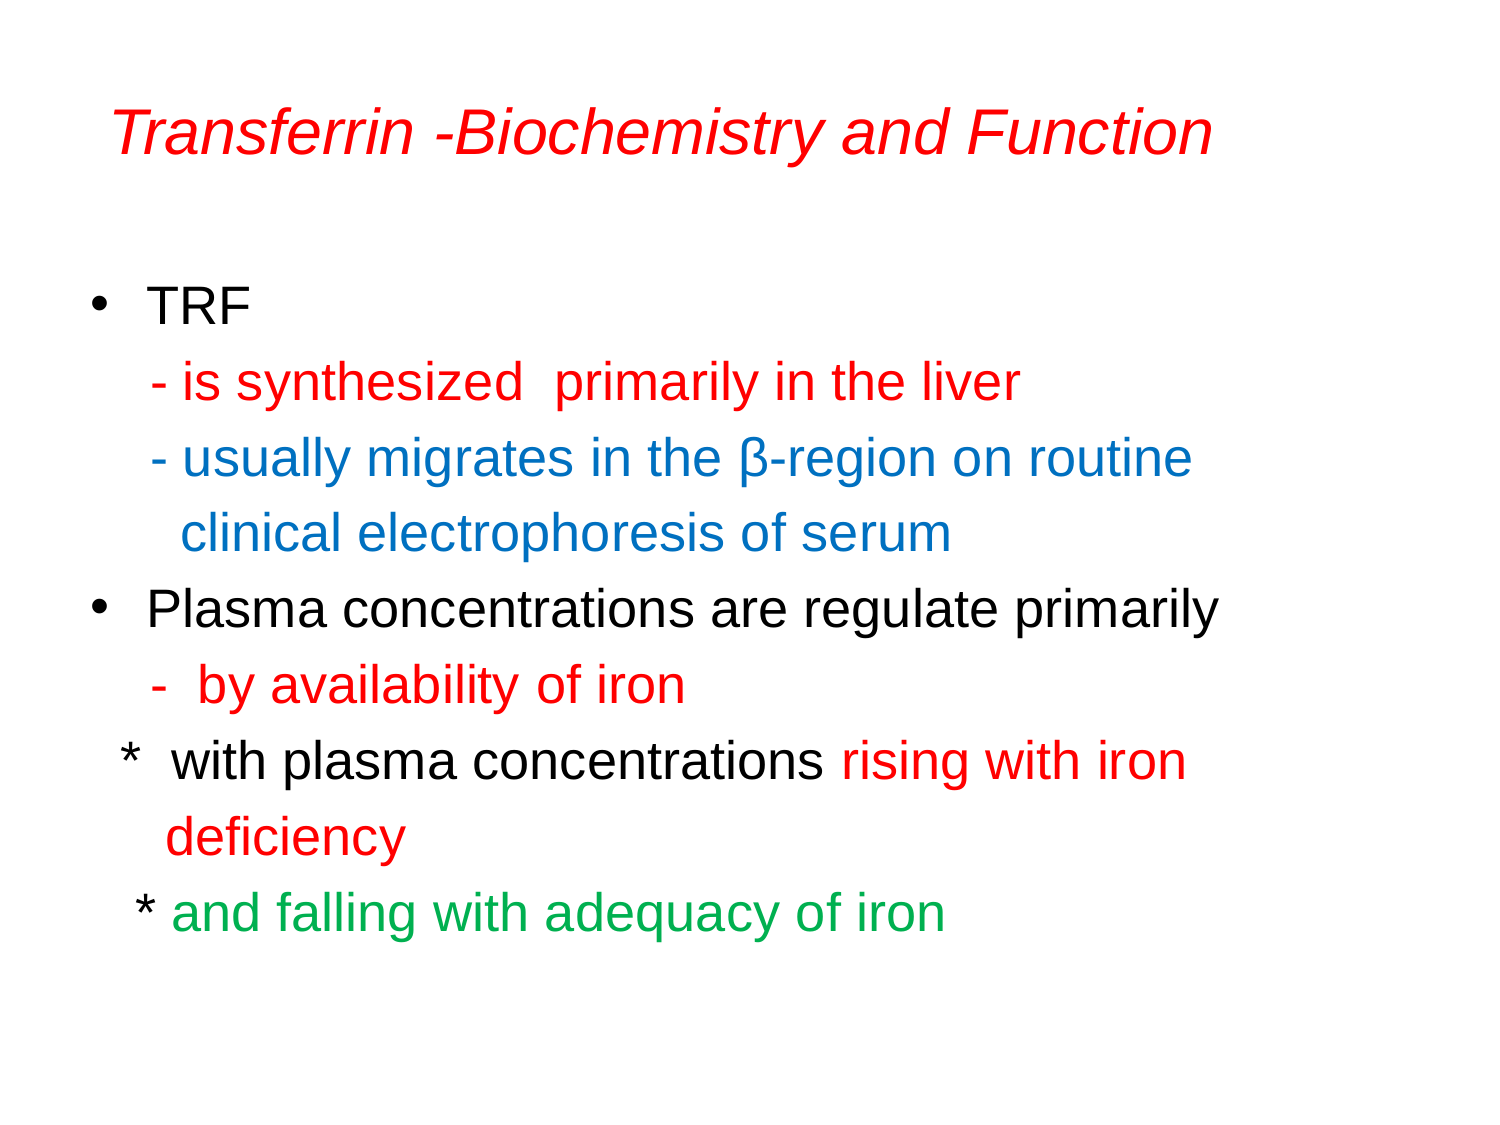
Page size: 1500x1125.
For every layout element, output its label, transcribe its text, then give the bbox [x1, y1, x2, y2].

title Transferrin -Biochemistry and Function [93, 82, 1444, 270]
list TRF - is synthesized primarily in the liver - usually migrates in the β-region on routine clinical electrophoresis of serum Plasma concentrations are regulate primarily - by availability of iron * with plasma concentrations rising with iron deficiency * and falling with adequacy of iron [75, 262, 1425, 1005]
